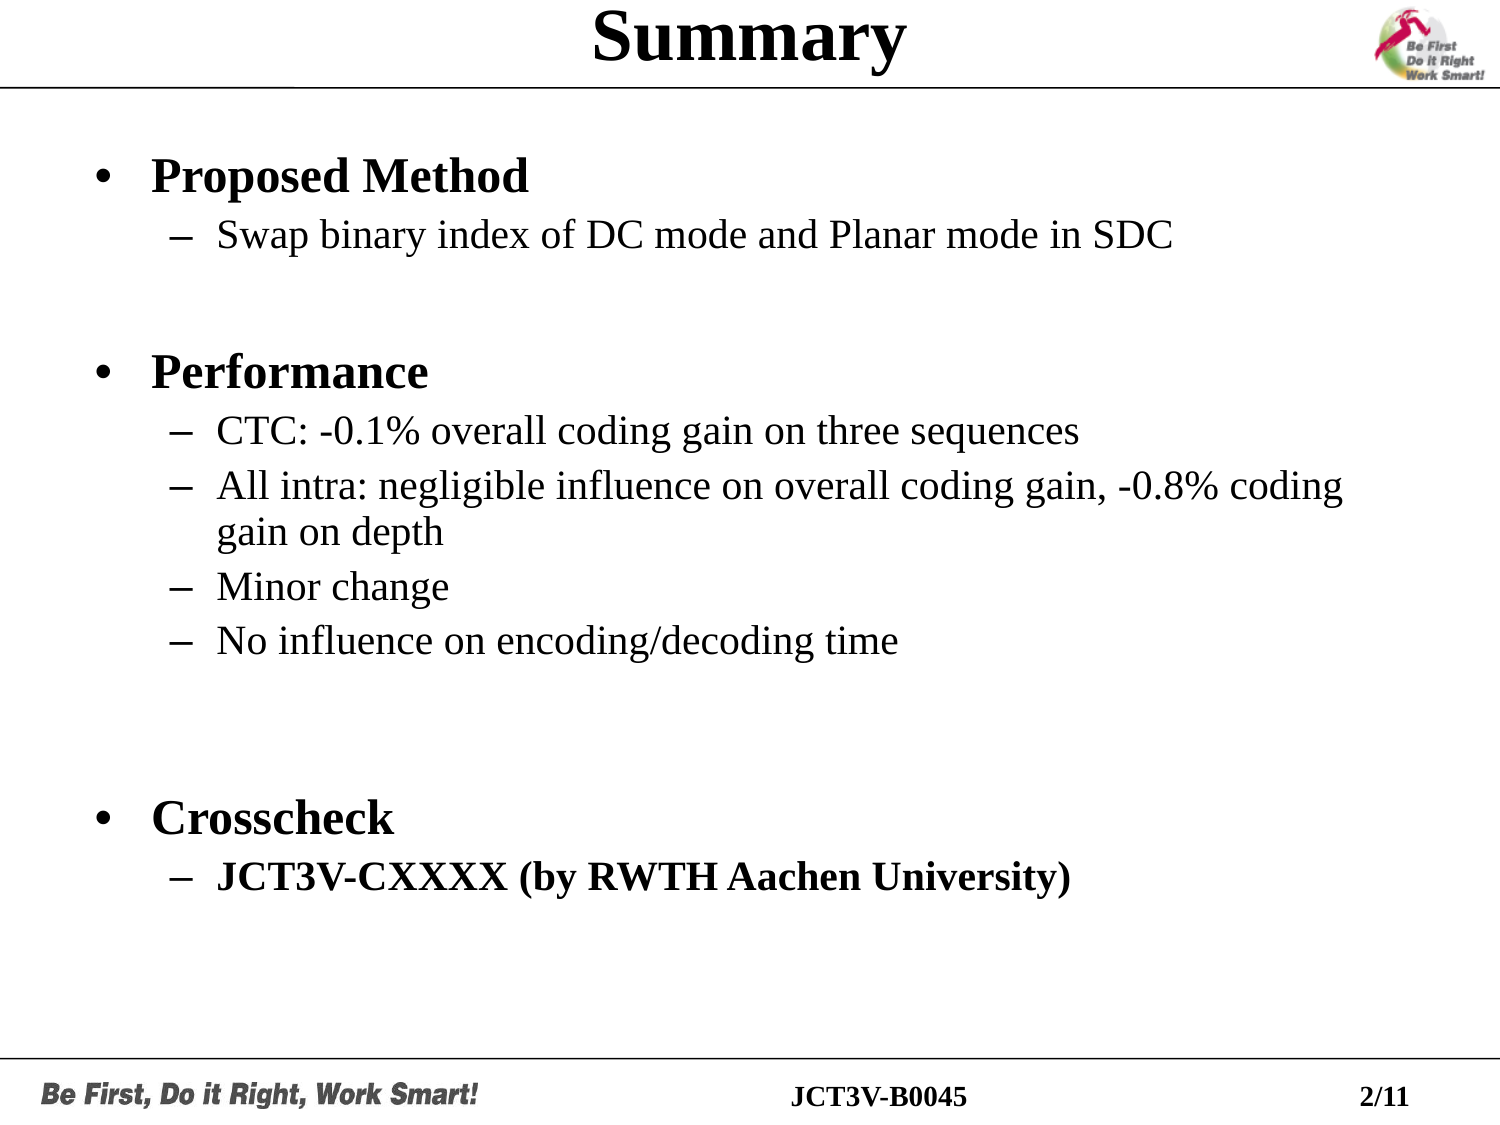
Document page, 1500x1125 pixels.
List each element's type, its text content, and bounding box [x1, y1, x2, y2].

picture [41, 1082, 478, 1109]
text_box JCT3V-B0045 [632, 1065, 983, 1125]
title Summary [74, 0, 1426, 130]
list Proposed Method Swap binary index of DC mode and Planar mode in SDC Performance CTC: -0.1% overall coding gain on three sequences All intra: negligible influence on overall coding gain, -0.8% coding gain on depth Minor change No influence on encoding/decoding time Crosscheck JCT3V-CXXXX (by RWTH Aachen University) [79, 140, 1430, 1032]
picture [1426, 5, 1489, 83]
slide_number 2/11 [1074, 1065, 1425, 1125]
